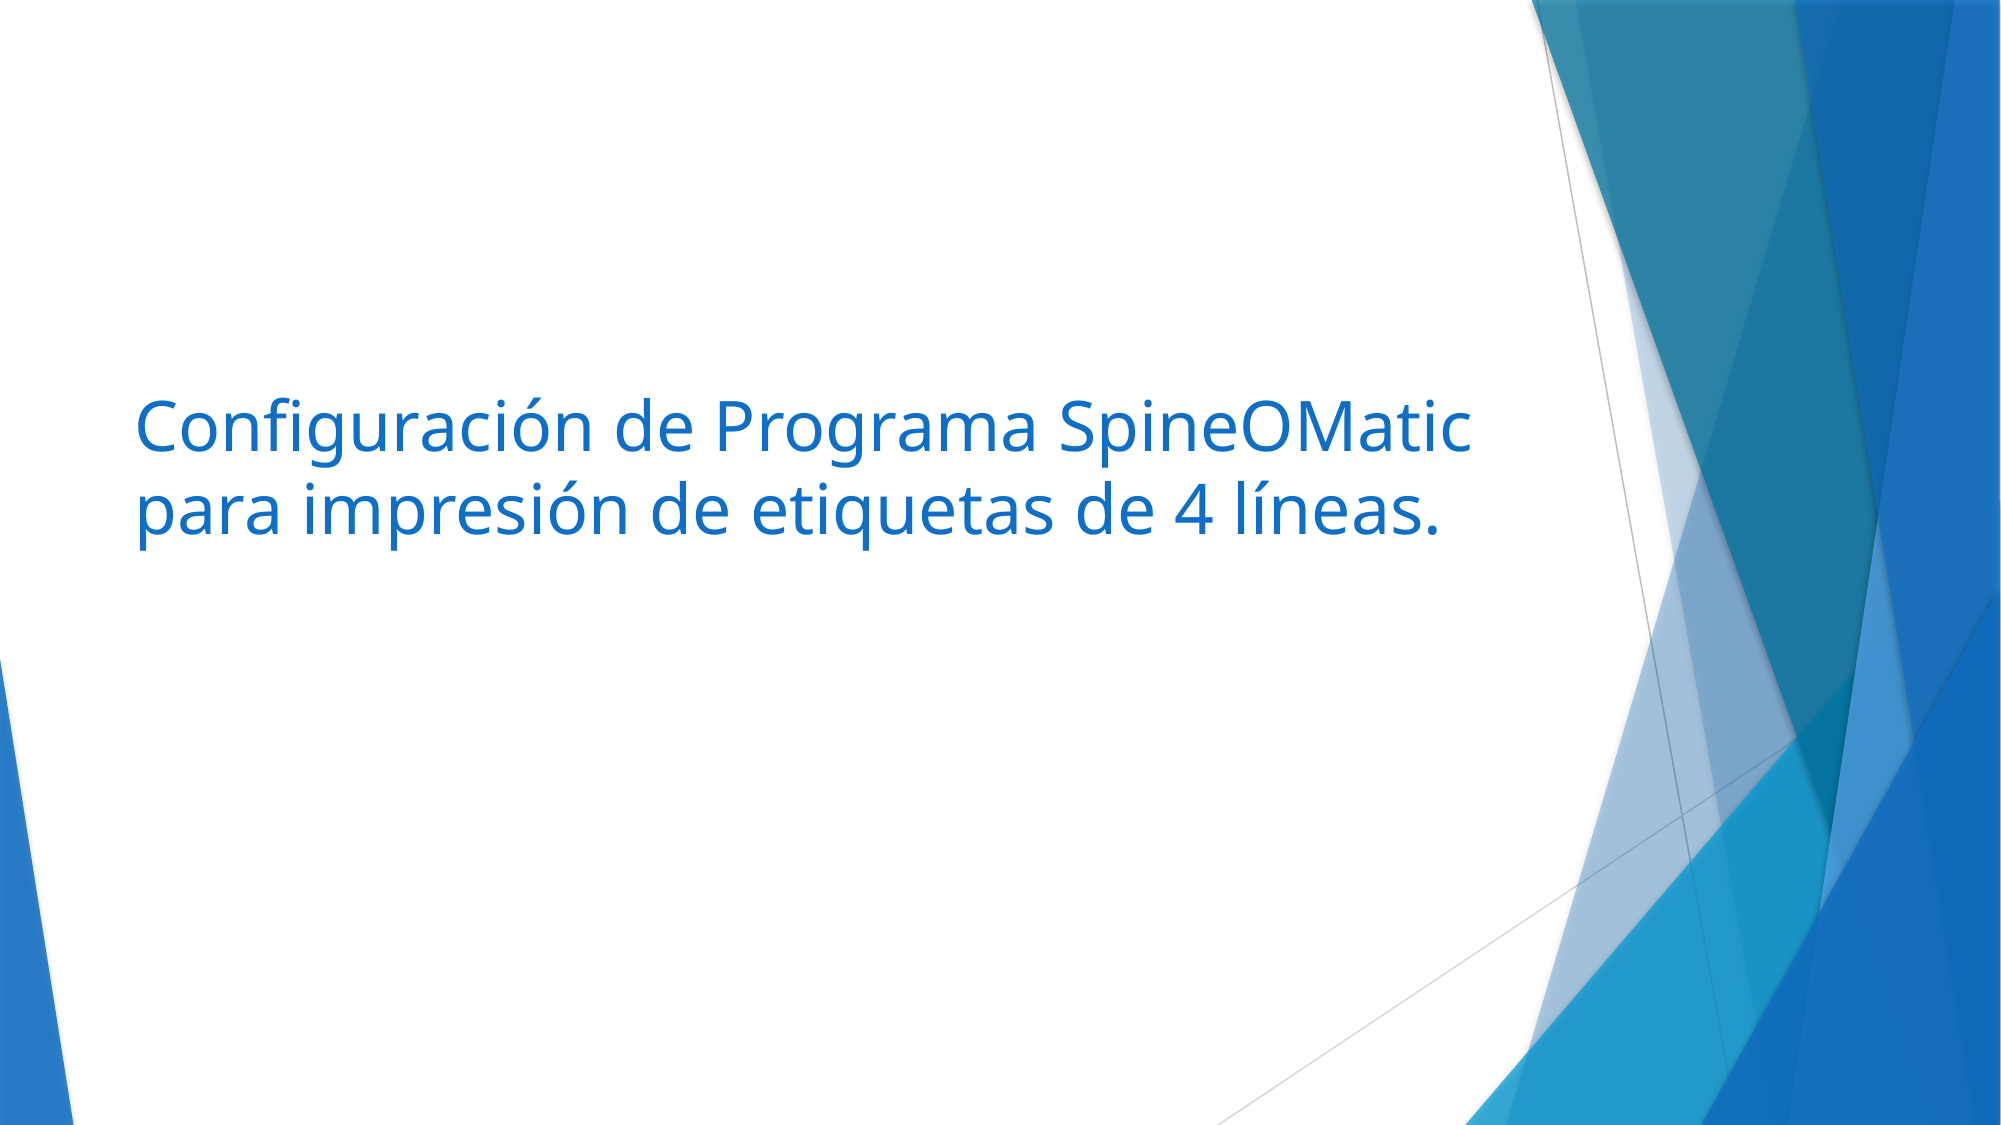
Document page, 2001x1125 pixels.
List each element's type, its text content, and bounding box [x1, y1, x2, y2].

title Configuración de Programa SpineOMatic para impresión de etiquetas de 4 líneas. [119, 374, 1530, 576]
